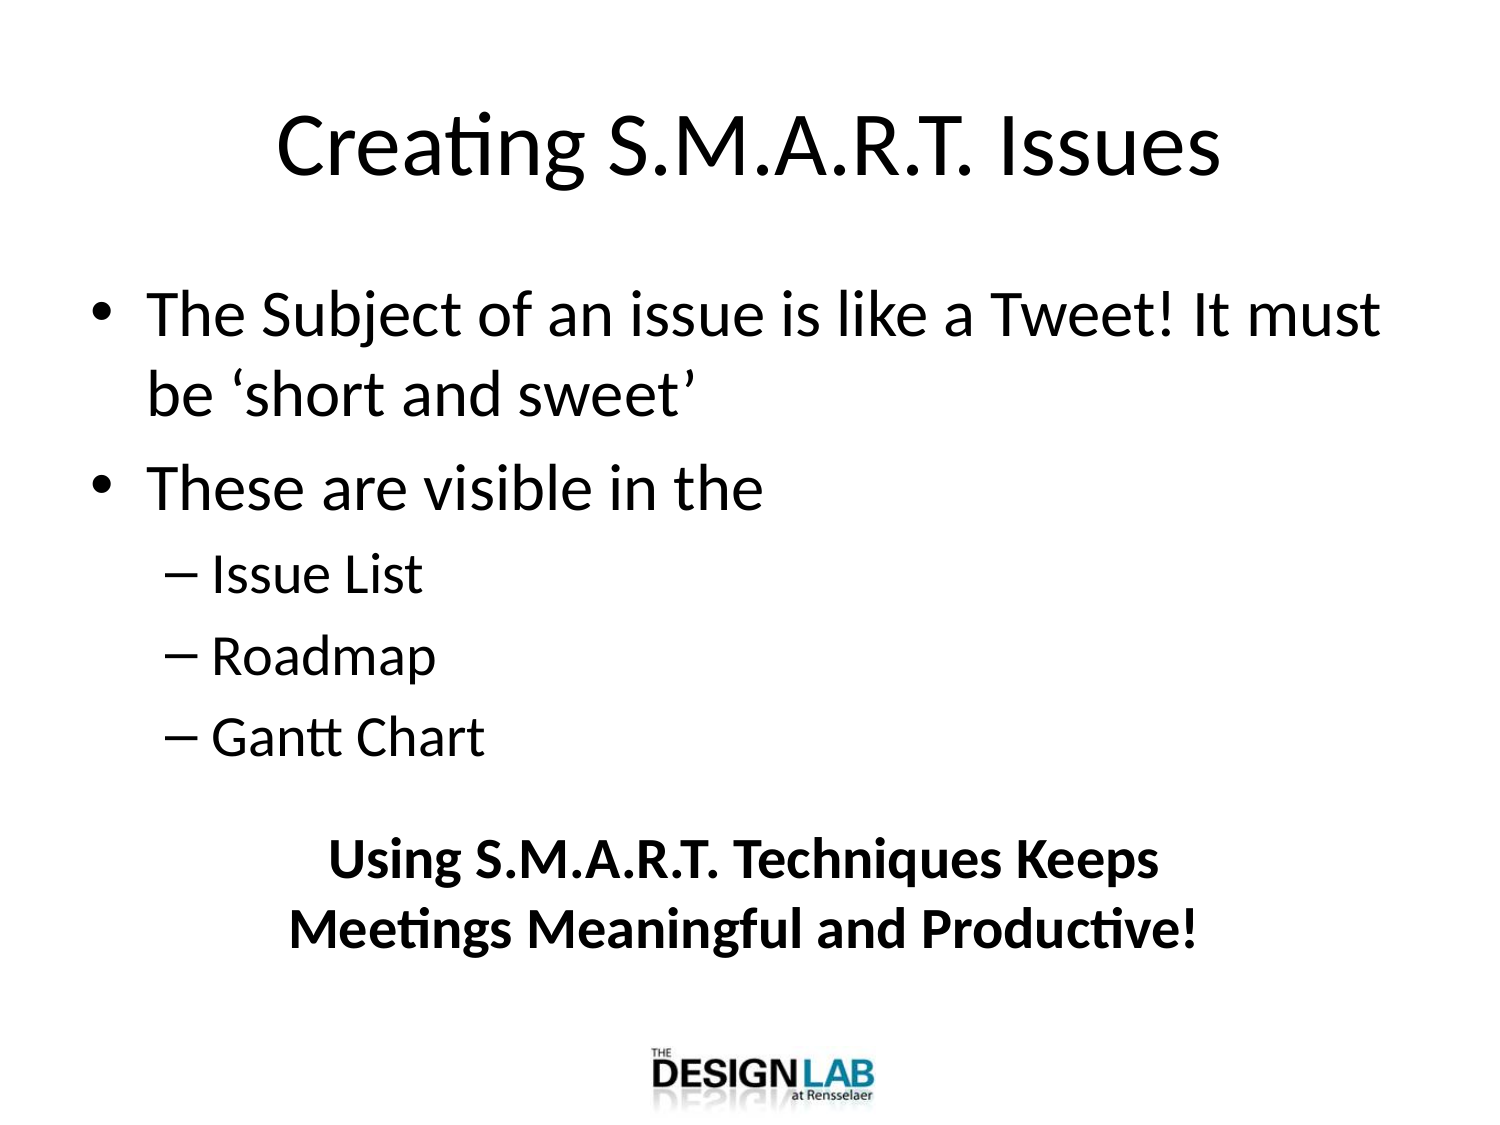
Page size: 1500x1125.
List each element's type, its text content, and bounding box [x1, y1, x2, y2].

title Creating S.M.A.R.T. Issues [75, 45, 1425, 233]
picture [650, 1046, 876, 1118]
text_box Using S.M.A.R.T. Techniques Keeps Meetings Meaningful and Productive! [273, 812, 1229, 968]
list The Subject of an issue is like a Tweet! It must be ‘short and sweet’ These are visible in the Issue List Roadmap Gantt Chart [75, 262, 1425, 1005]
